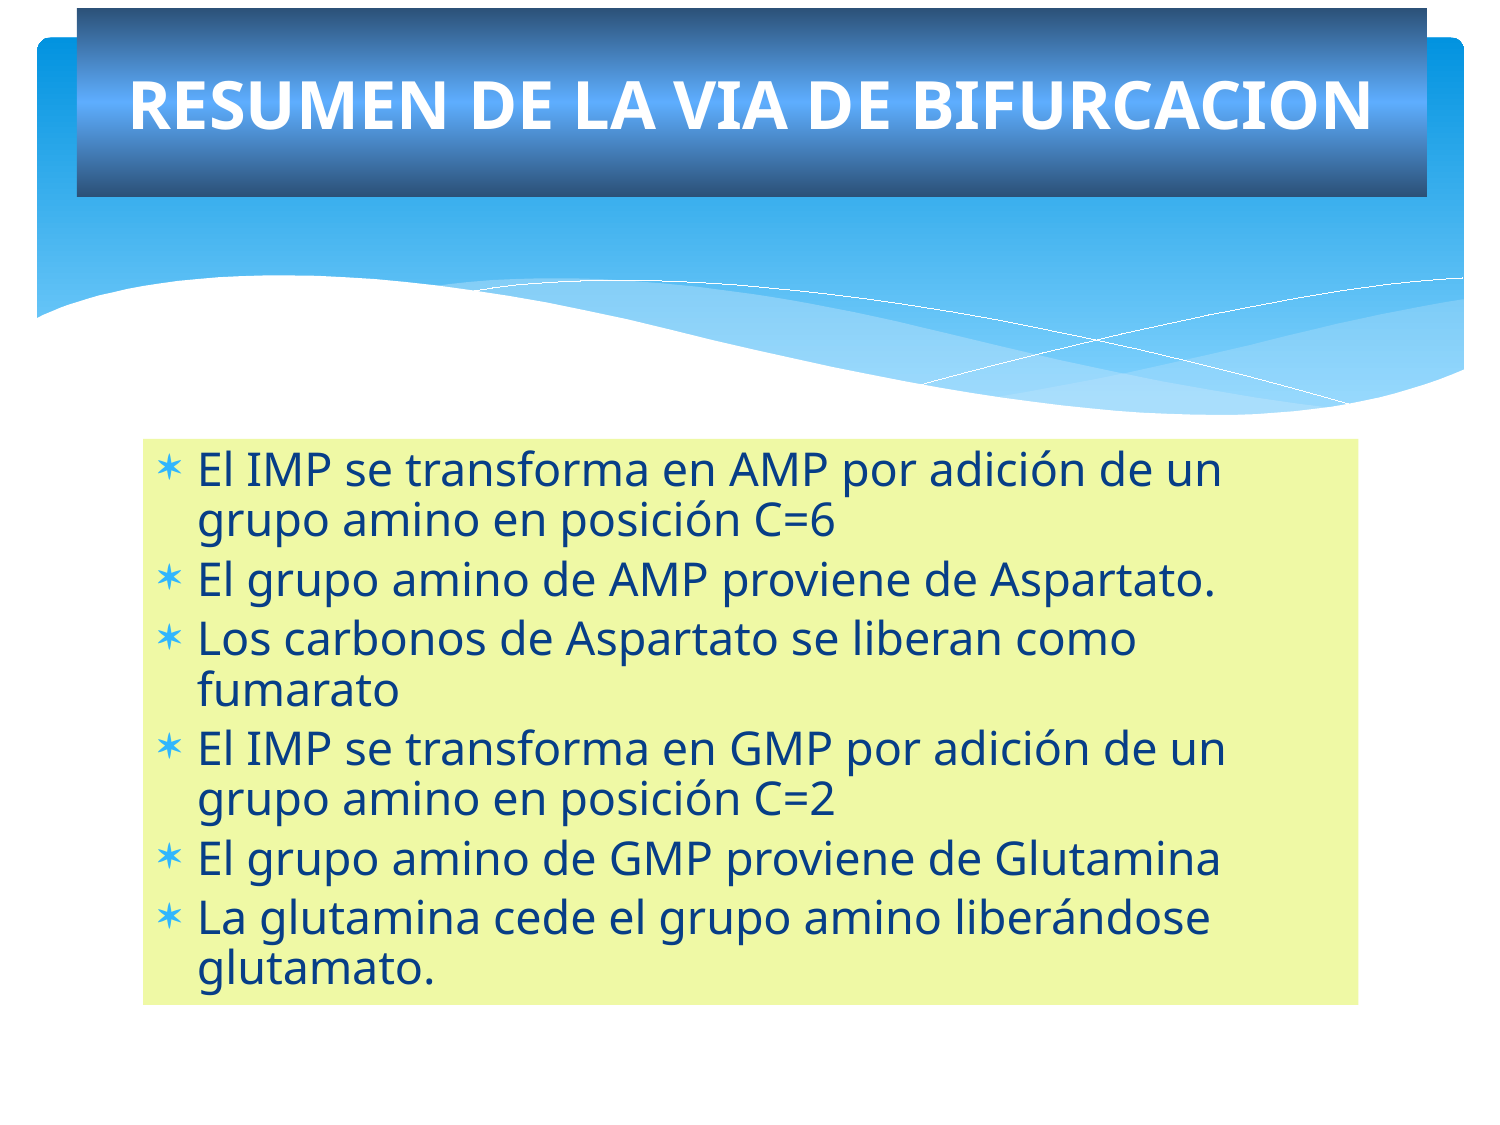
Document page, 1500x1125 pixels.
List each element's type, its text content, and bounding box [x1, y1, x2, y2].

list El IMP se transforma en AMP por adición de un grupo amino en posición C=6 El grupo amino de AMP proviene de Aspartato. Los carbonos de Aspartato se liberan como fumarato El IMP se transforma en GMP por adición de un grupo amino en posición C=2 El grupo amino de GMP proviene de Glutamina La glutamina cede el grupo amino liberándose glutamato. [143, 438, 1359, 1005]
title RESUMEN DE LA VIA DE BIFURCACION [76, 8, 1427, 197]
